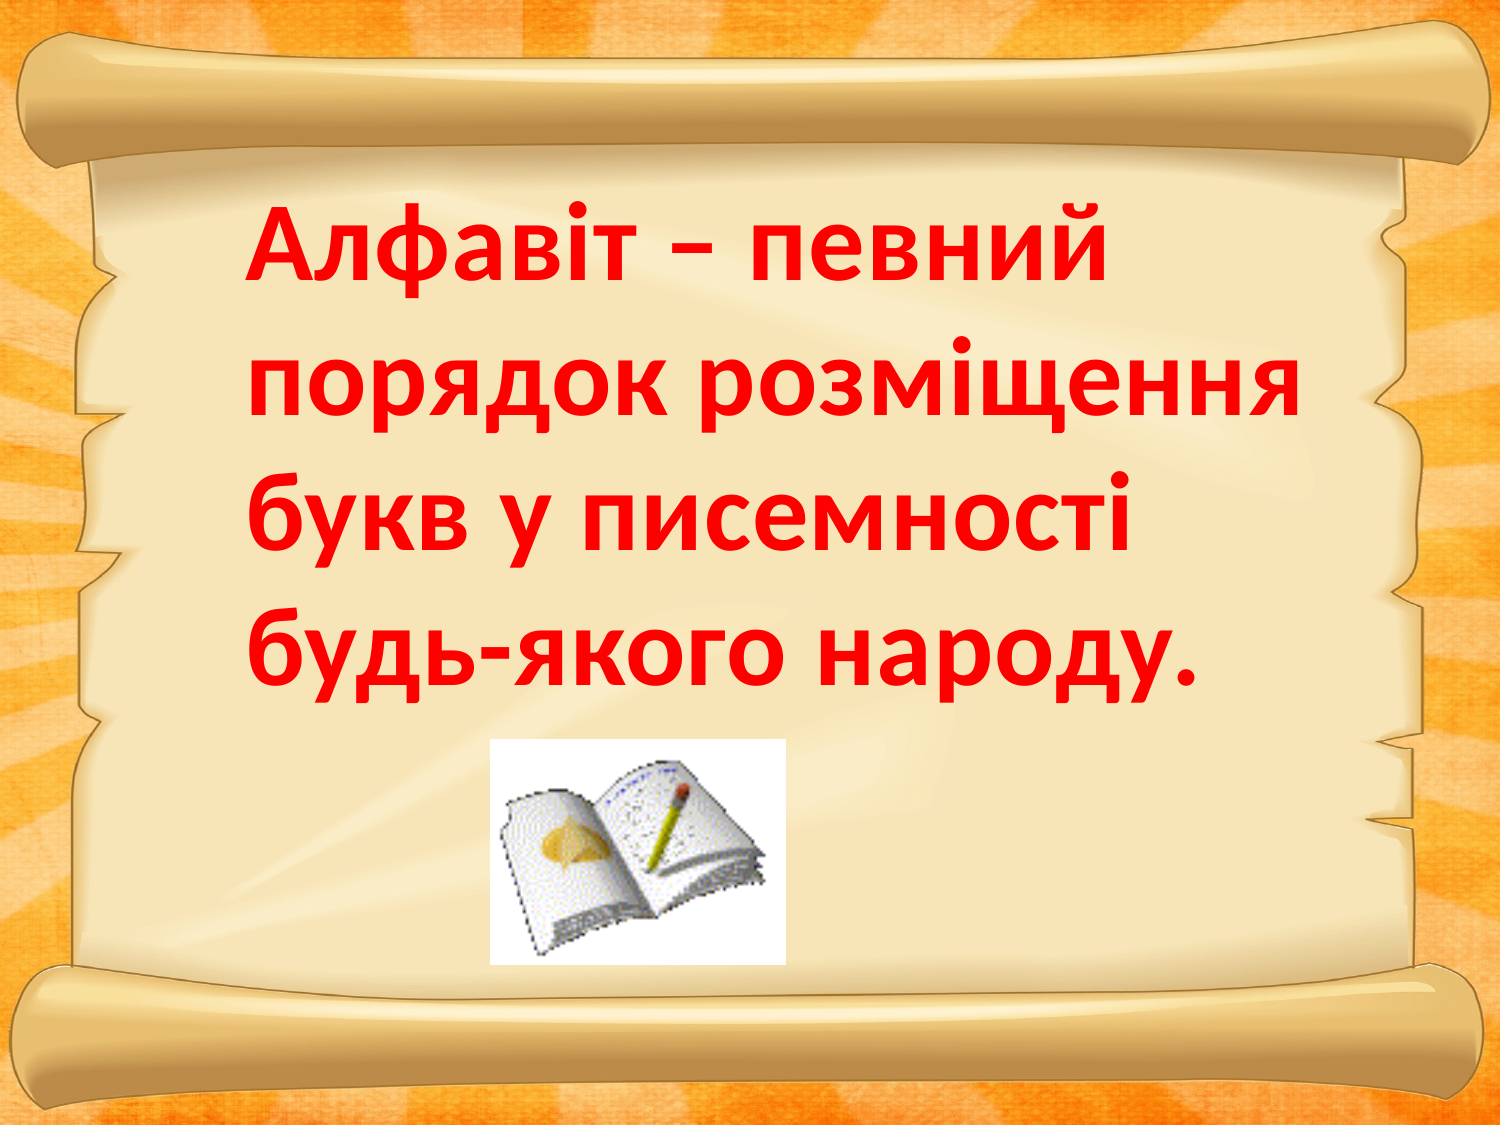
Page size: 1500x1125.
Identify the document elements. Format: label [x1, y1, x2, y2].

list [0, 0, 1500, 1125]
picture [489, 739, 786, 965]
